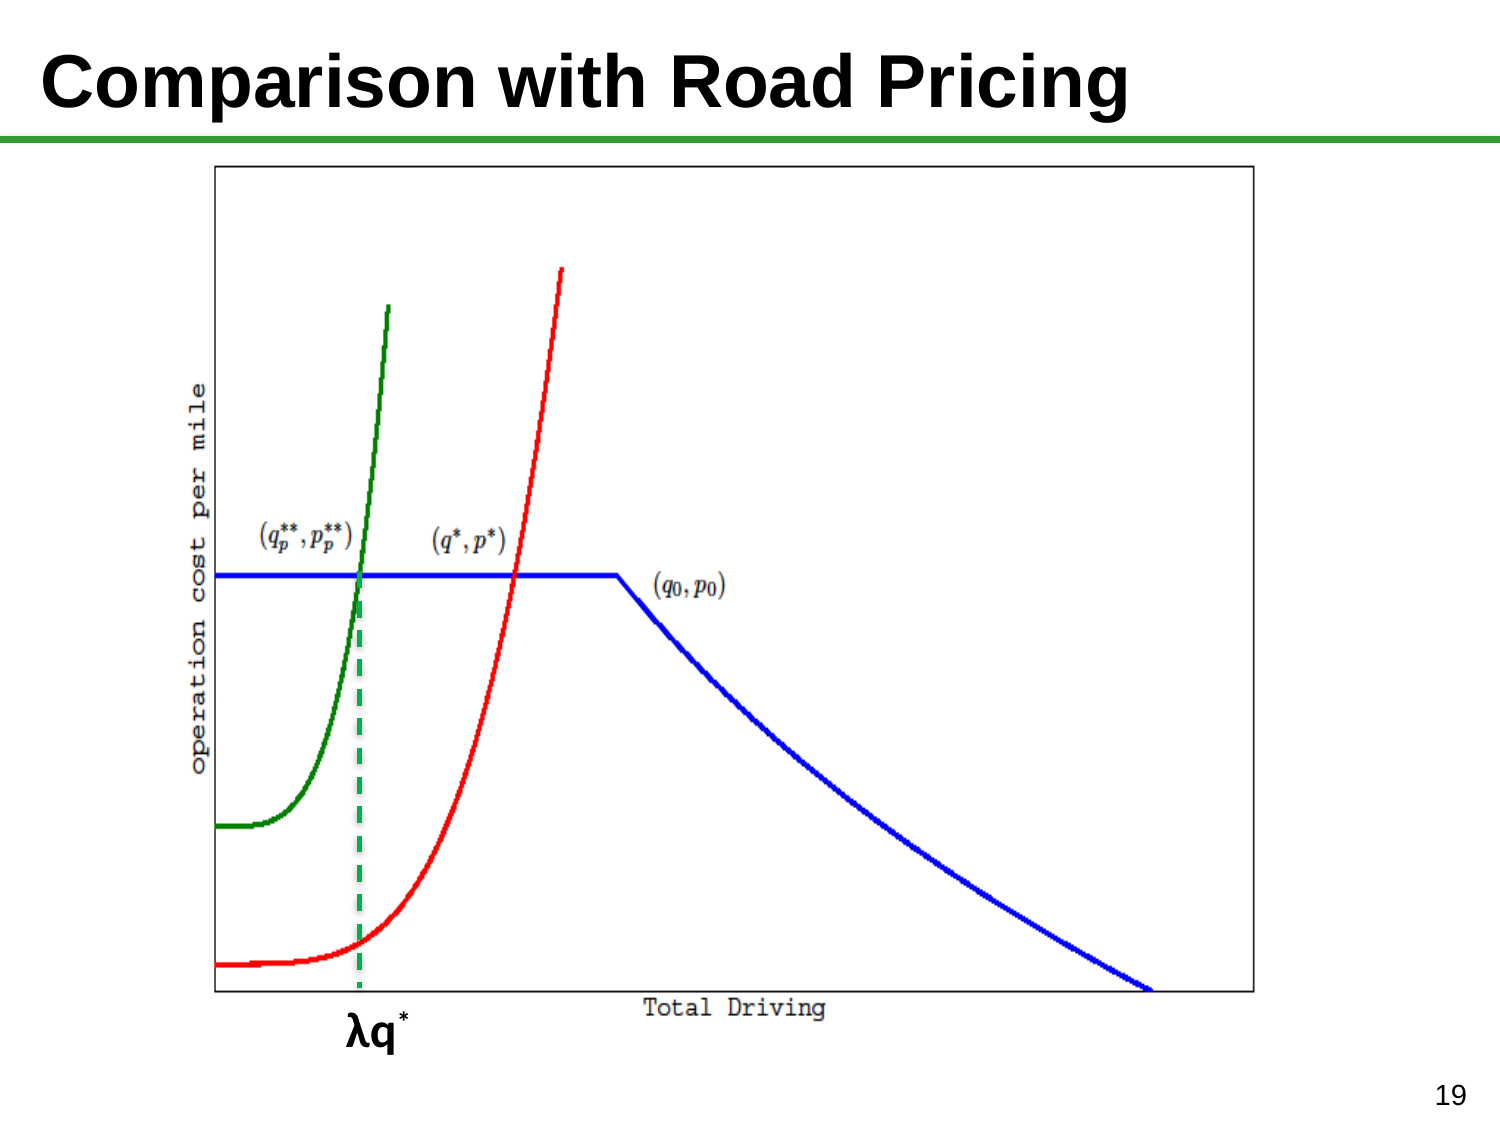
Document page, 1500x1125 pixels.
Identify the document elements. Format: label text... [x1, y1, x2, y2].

slide_number 19 [1390, 1072, 1482, 1124]
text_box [0, 143, 1500, 1064]
title Comparison with Road Pricing [25, 18, 1483, 134]
text_box [0, 136, 1500, 143]
